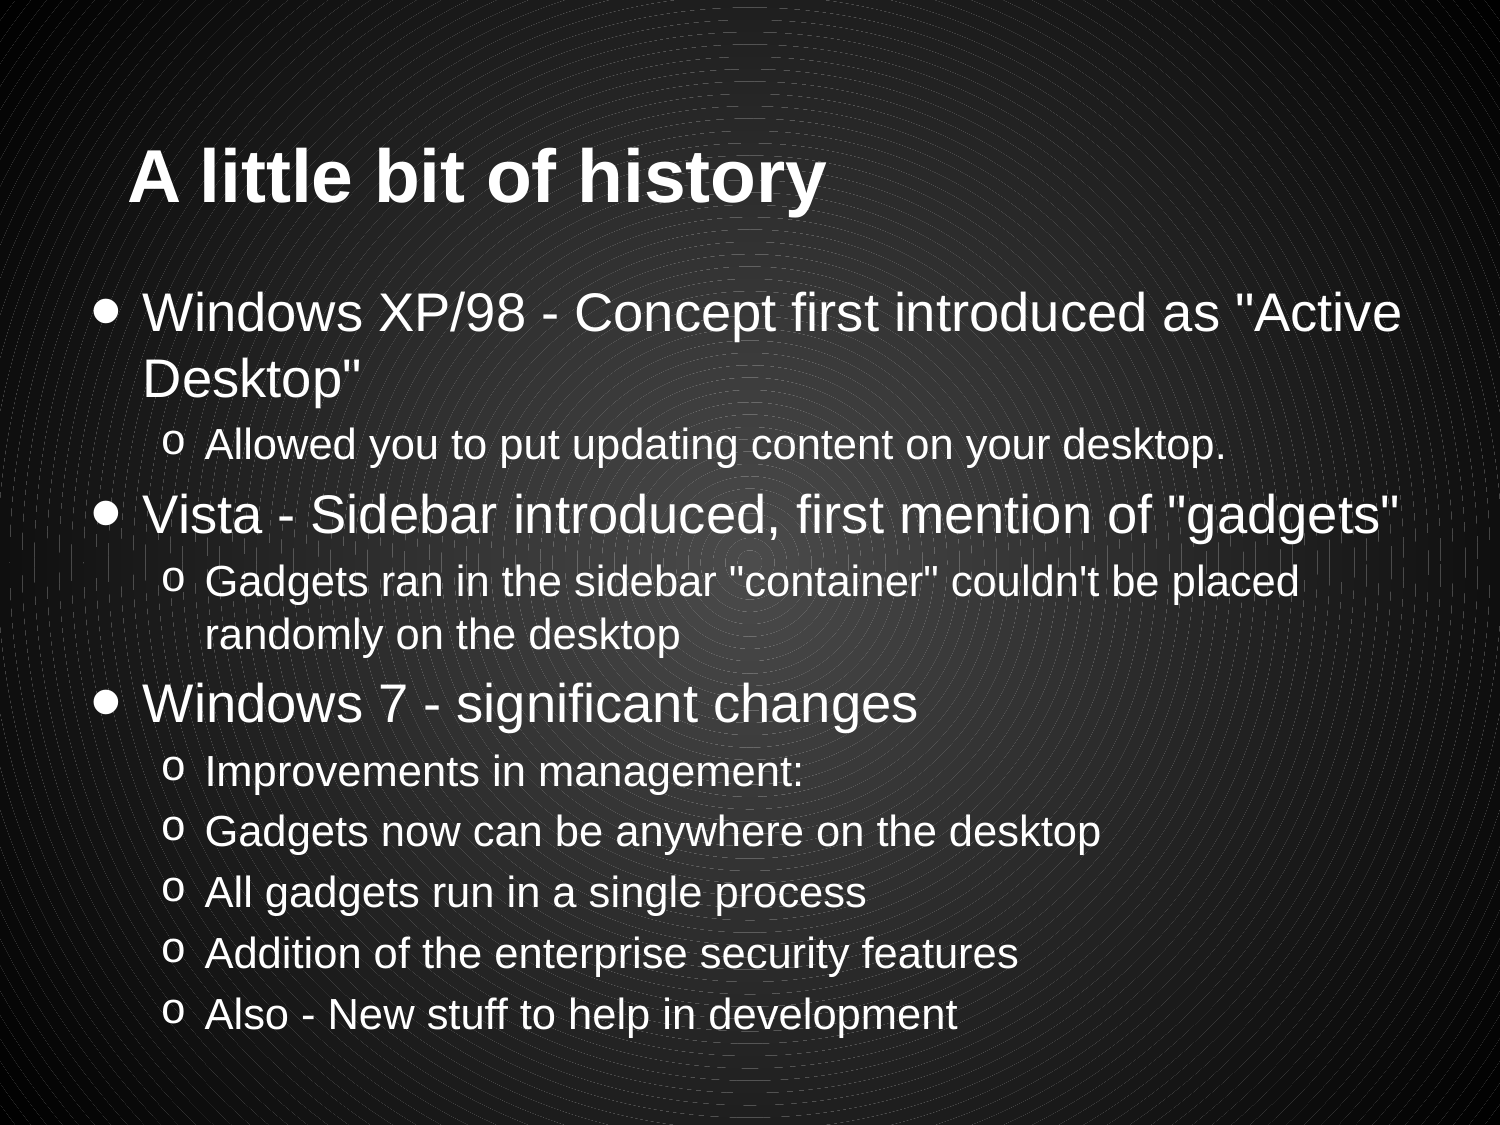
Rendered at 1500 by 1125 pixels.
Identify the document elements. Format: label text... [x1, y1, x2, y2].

title A little bit of history [75, 45, 1425, 233]
list Windows XP/98 - Concept first introduced as "Active Desktop" Allowed you to put updating content on your desktop. Vista - Sidebar introduced, first mention of "gadgets" Gadgets ran in the sidebar "container" couldn't be placed randomly on the desktop Windows 7 - significant changes Improvements in management: Gadgets now can be anywhere on the desktop All gadgets run in a single process Addition of the enterprise security features Also - New stuff to help in development [75, 262, 1425, 1078]
